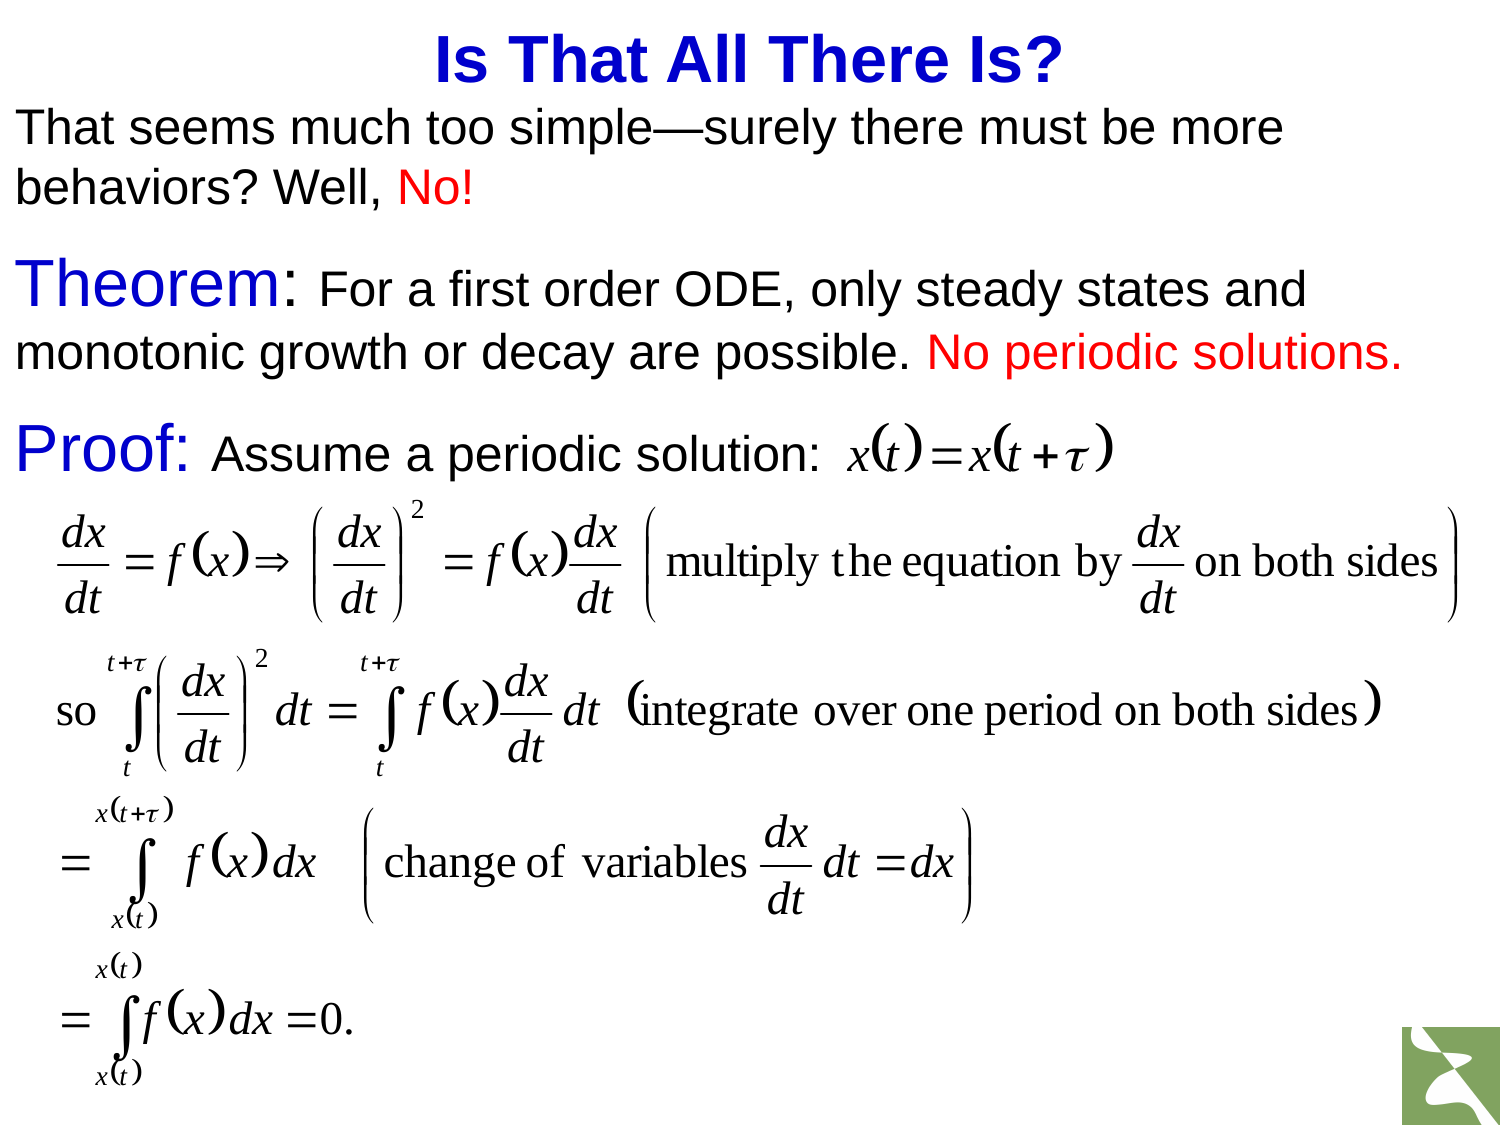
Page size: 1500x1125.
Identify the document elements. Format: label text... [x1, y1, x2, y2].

title Is That All There Is? [0, 0, 1500, 87]
picture [1402, 1027, 1500, 1125]
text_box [49, 487, 1474, 1102]
text_box That seems much too simple—surely there must be more behaviors? Well, No! Theorem: For a first order ODE, only steady states and monotonic growth or decay are possible. No periodic solutions. Proof: Assume a periodic solution: [0, 87, 1500, 493]
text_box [837, 421, 1118, 485]
